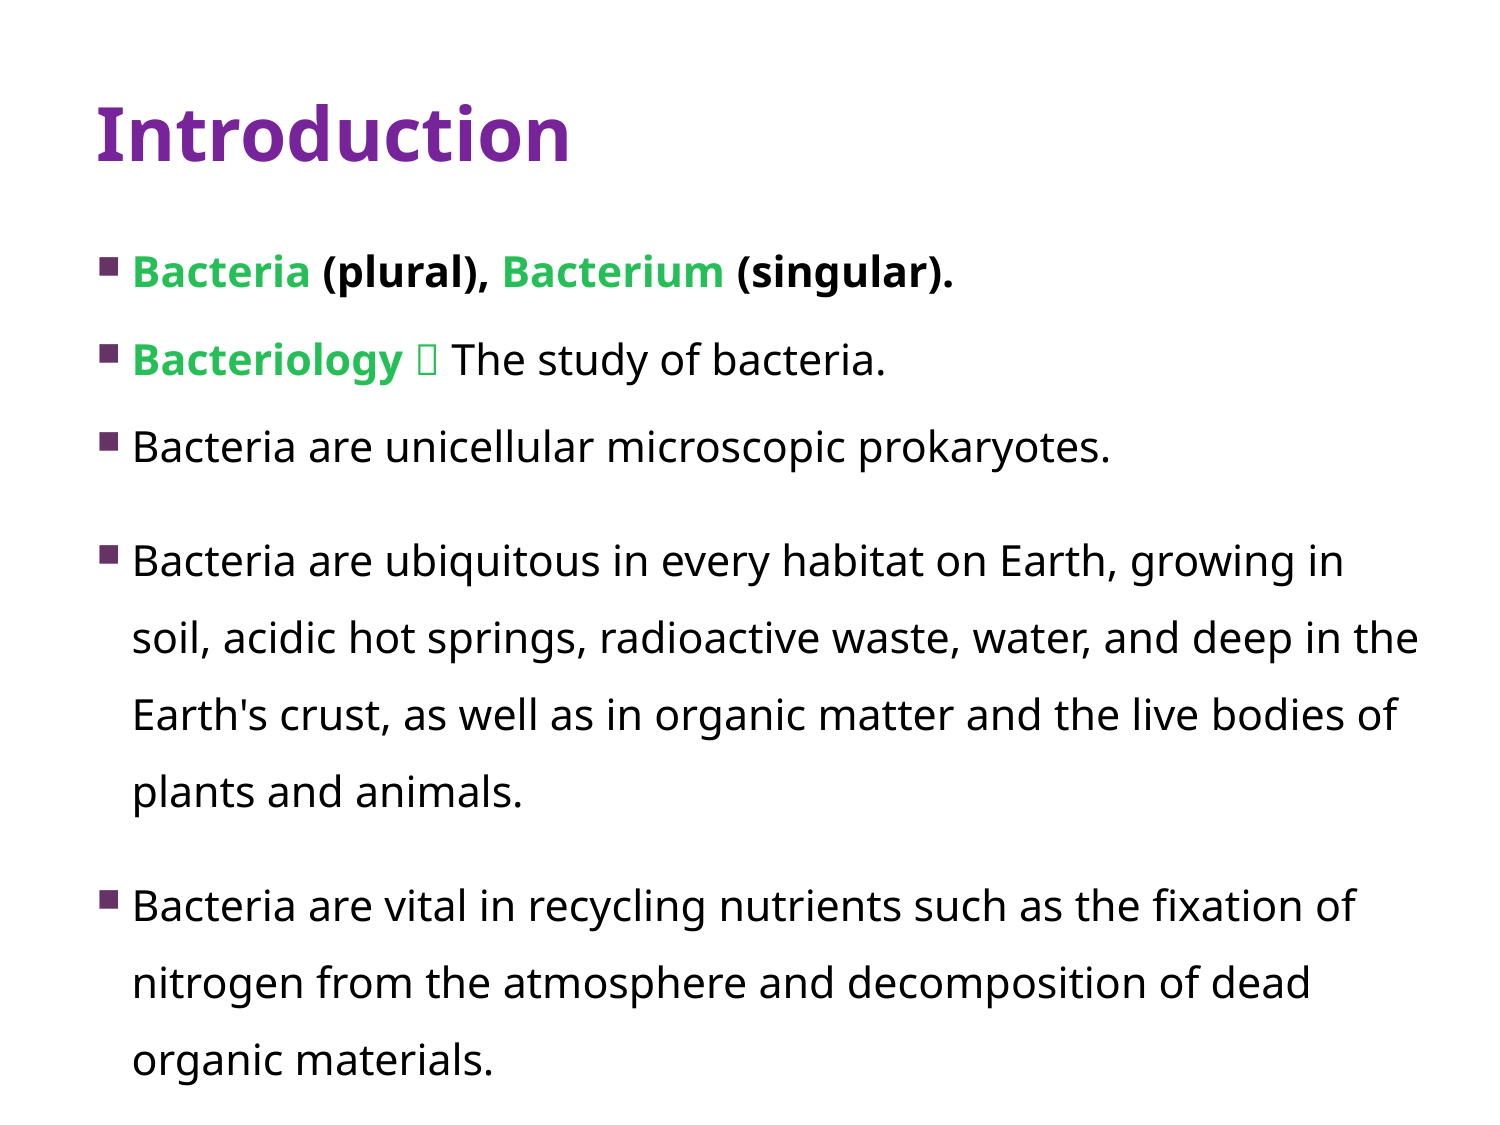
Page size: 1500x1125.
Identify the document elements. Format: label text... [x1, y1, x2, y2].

title Introduction [81, 79, 1322, 237]
list Bacteria (plural), Bacterium (singular). Bacteriology  The study of bacteria. Bacteria are unicellular microscopic prokaryotes. Bacteria are ubiquitous in every habitat on Earth, growing in soil, acidic hot springs, radioactive waste, water, and deep in the Earth's crust, as well as in organic matter and the live bodies of plants and animals. Bacteria are vital in recycling nutrients such as the fixation of nitrogen from the atmosphere and decomposition of dead organic materials. [81, 237, 1438, 1100]
